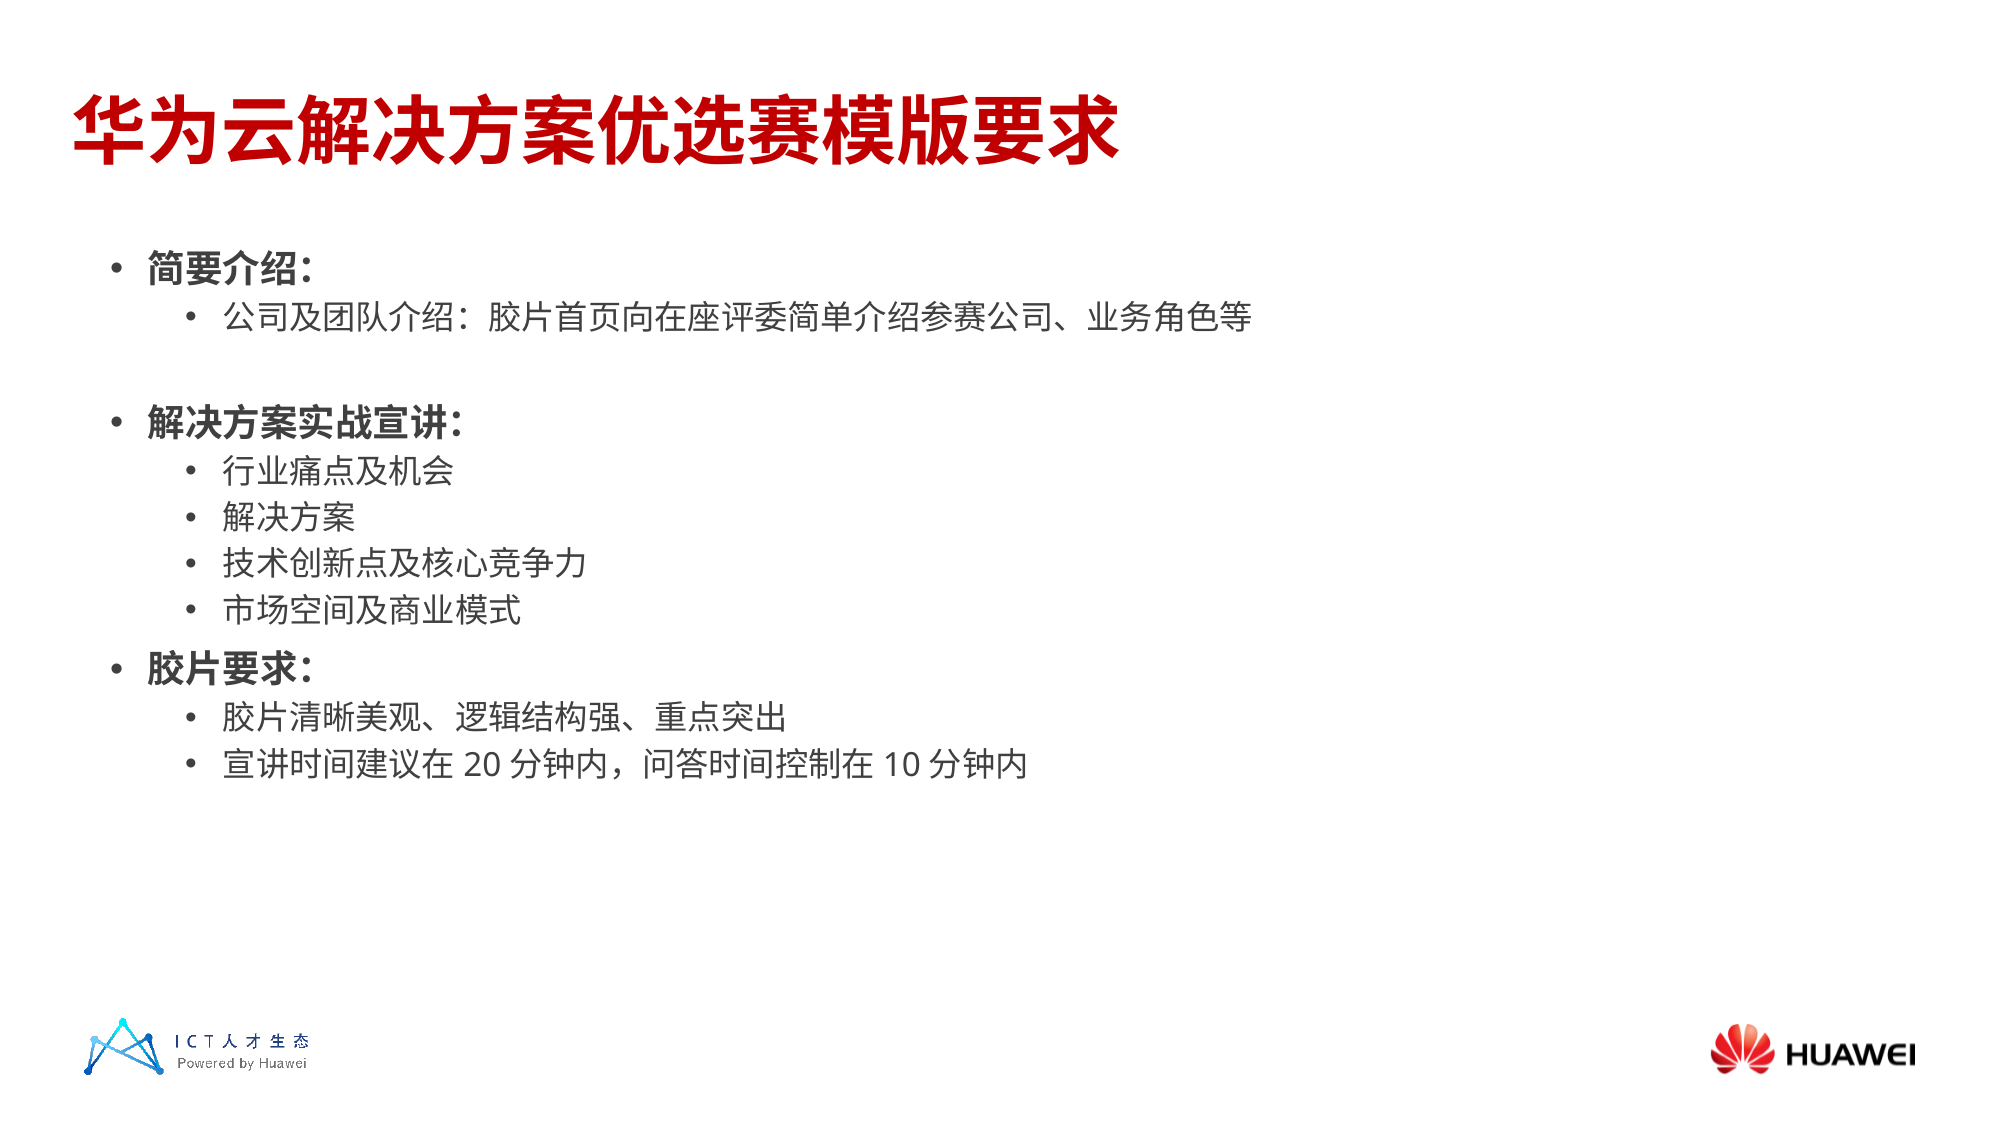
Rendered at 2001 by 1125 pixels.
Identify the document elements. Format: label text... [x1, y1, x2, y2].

title 华为云解决方案优选赛模版要求 [57, 66, 1944, 183]
picture [84, 1018, 308, 1075]
picture [1710, 1024, 1915, 1075]
text_box 简要介绍： 公司及团队介绍：胶片首页向在座评委简单介绍参赛公司、业务角色等 解决方案实战宣讲： 行业痛点及机会 解决方案 技术创新点及核心竞争力 市场空间及商业模式 胶片要求： 胶片清晰美观、逻辑结构强、重点突出 宣讲时间建议在20分钟内，问答时间控制在10分钟内 [95, 242, 1906, 959]
